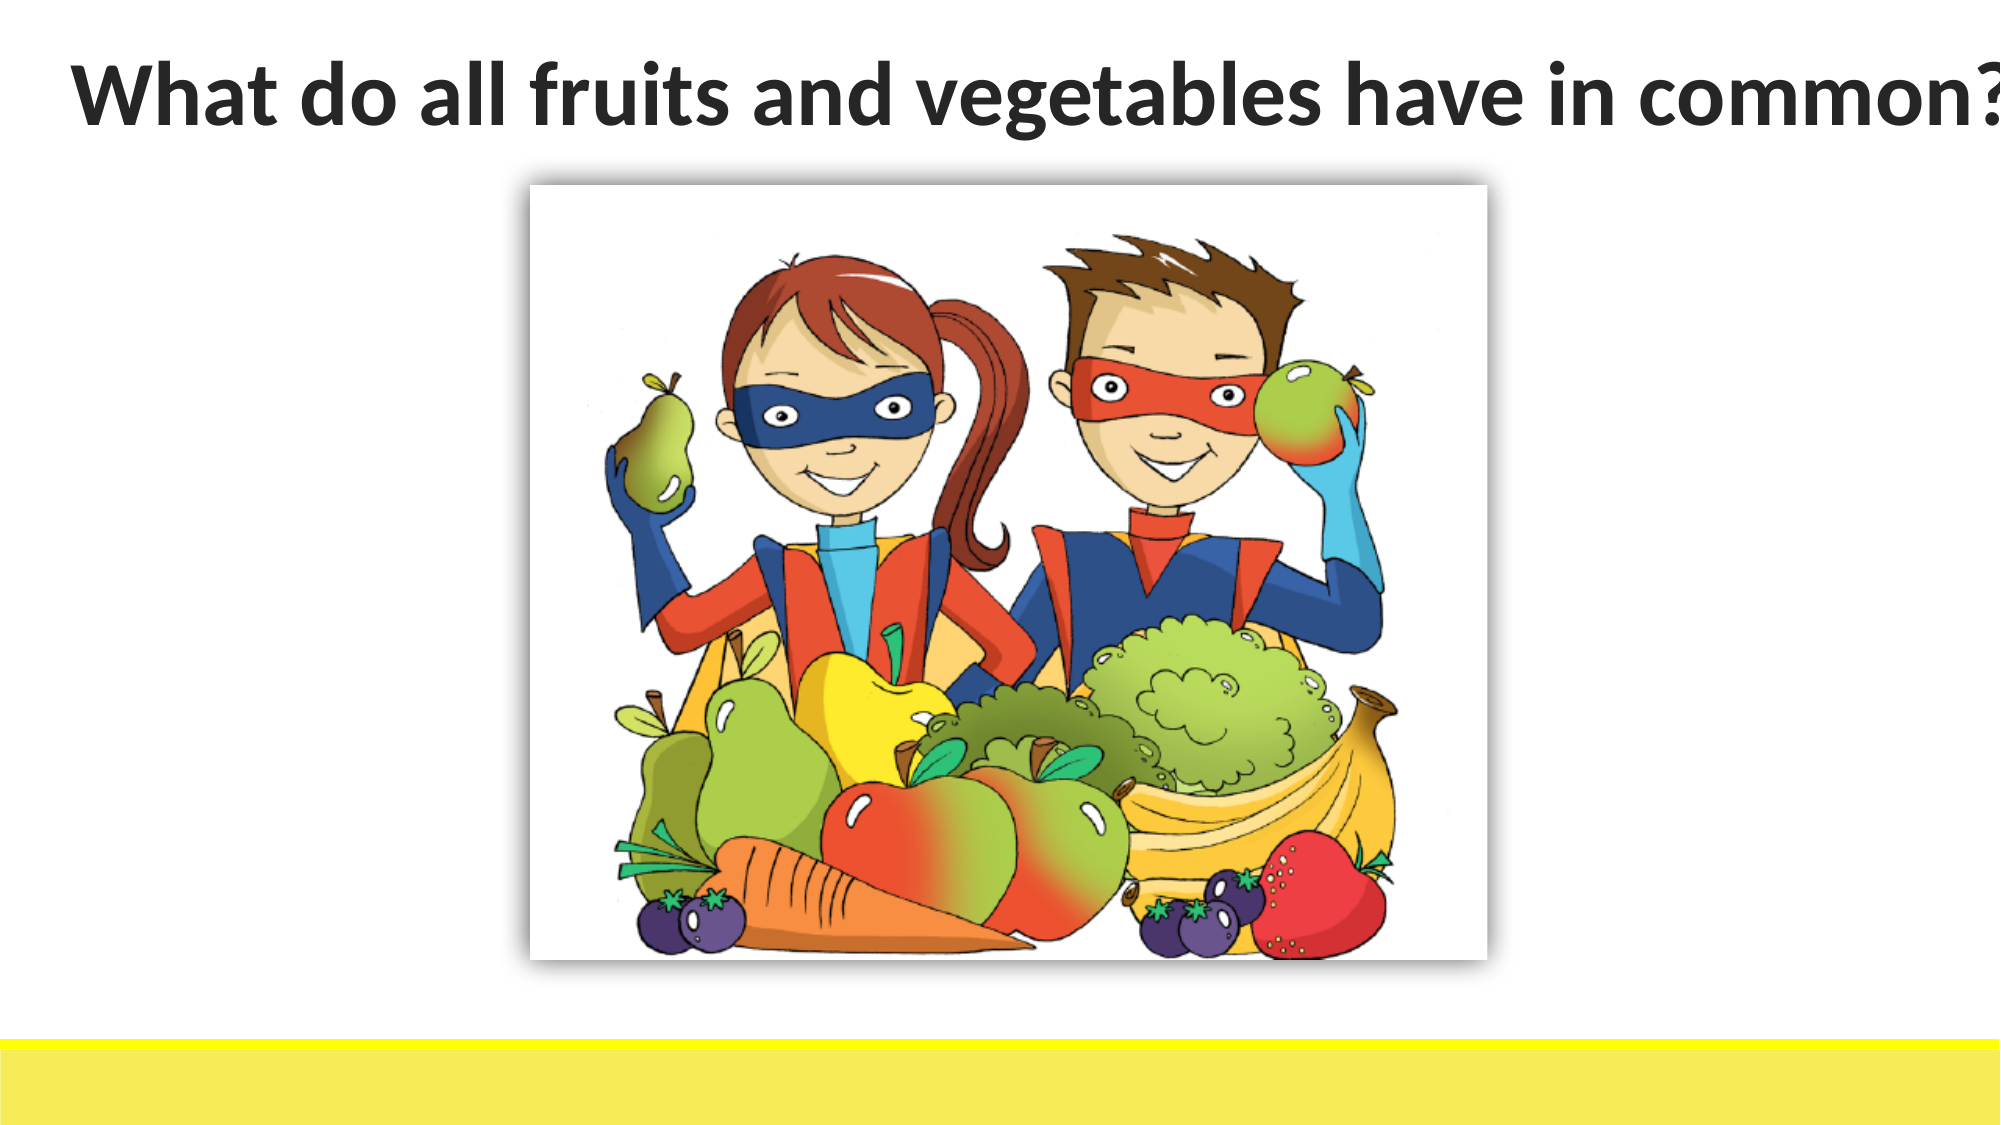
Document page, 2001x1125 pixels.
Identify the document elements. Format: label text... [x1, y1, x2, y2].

text_box What do all fruits and vegetables have in common? [55, 26, 2000, 152]
picture [529, 184, 1488, 961]
